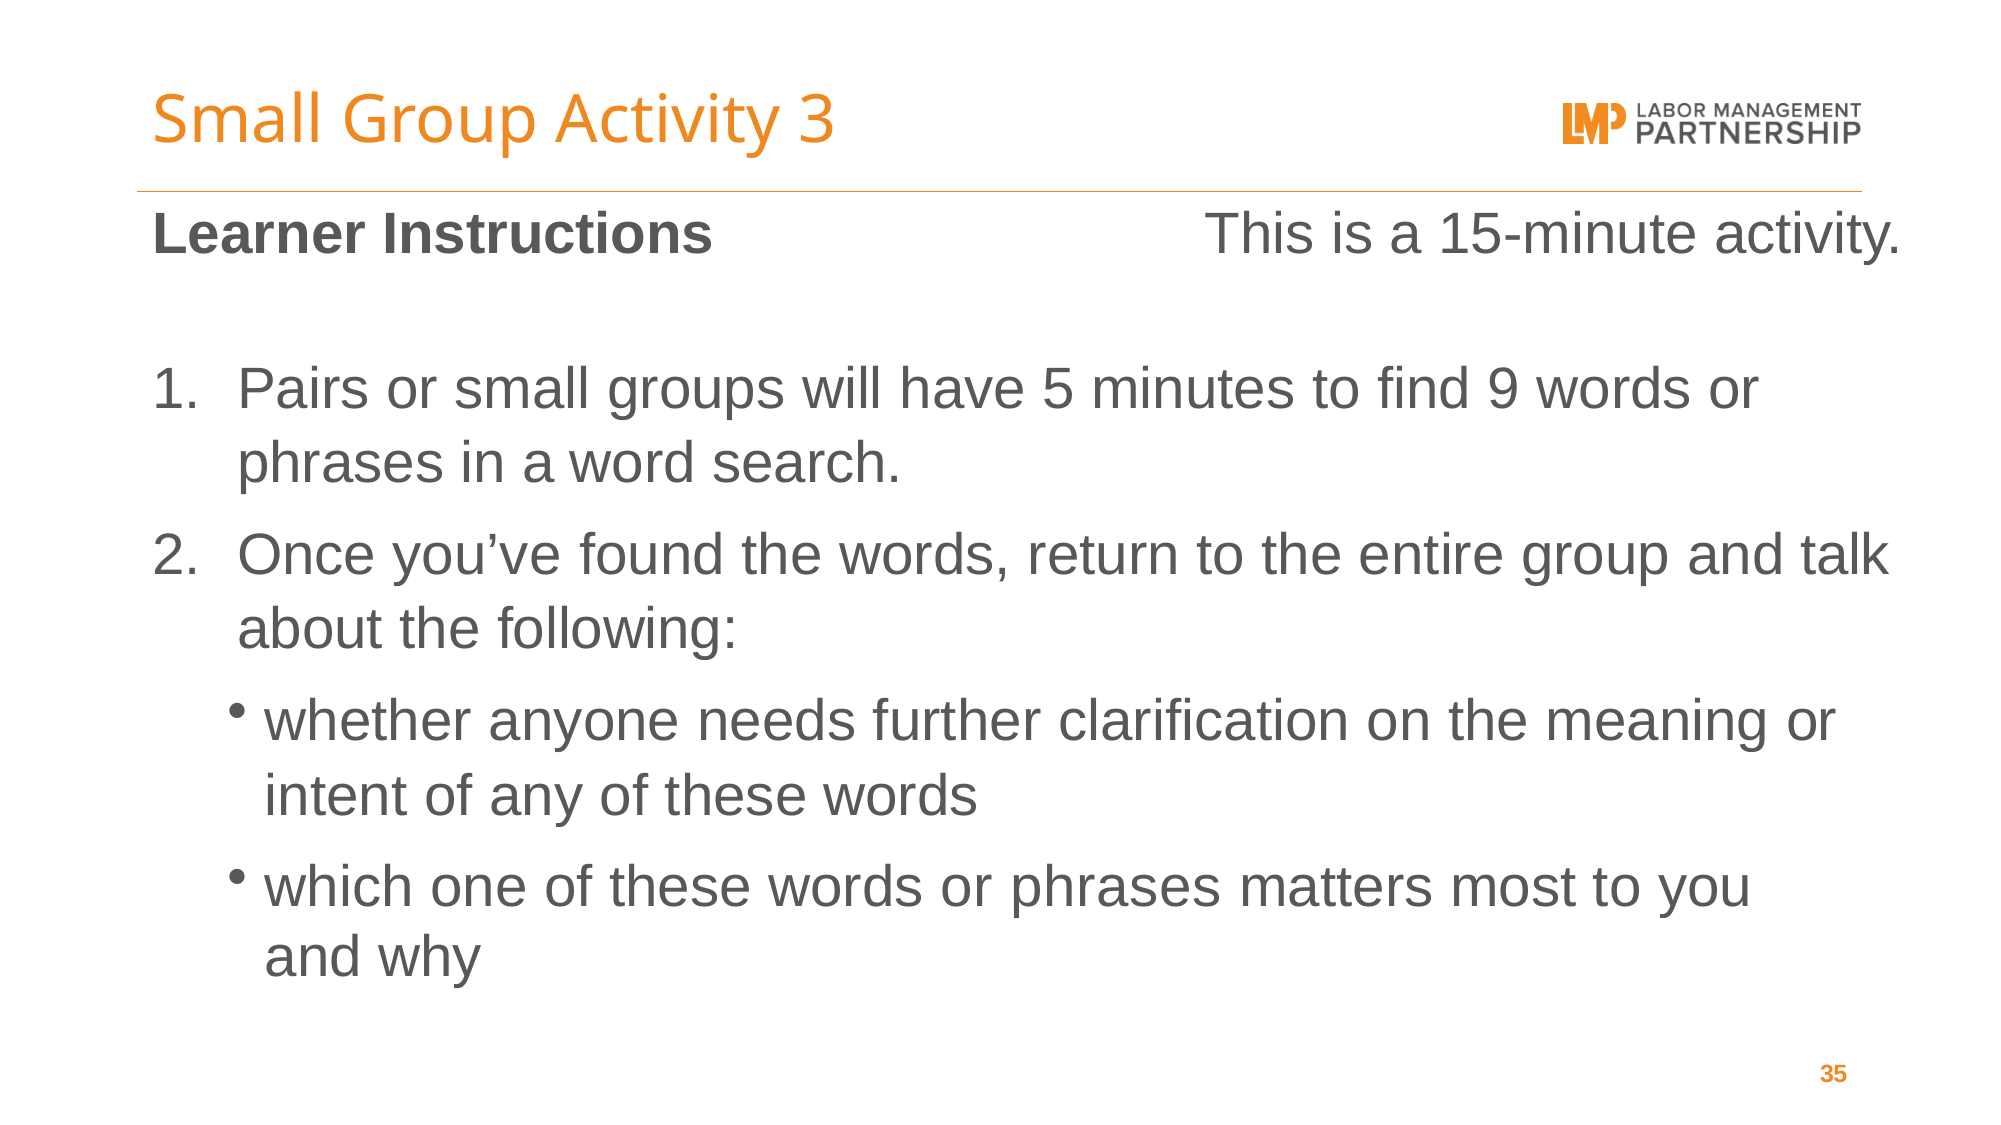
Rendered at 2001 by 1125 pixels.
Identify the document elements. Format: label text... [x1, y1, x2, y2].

text_box Learner Instructions This is a 15-minute activity. Pairs or small groups will have 5 minutes to find 9 words or phrases in a word search. Once you’ve found the words, return to the entire group and talk about the following: whether anyone needs further clarification on the meaning or intent of any of these words which one of these words or phrases matters most to you and why [150, 193, 1913, 989]
picture [1850, 103, 1861, 144]
title Small Group Activity 3 [150, 67, 1850, 193]
slide_number 35 [1813, 1057, 1857, 1125]
